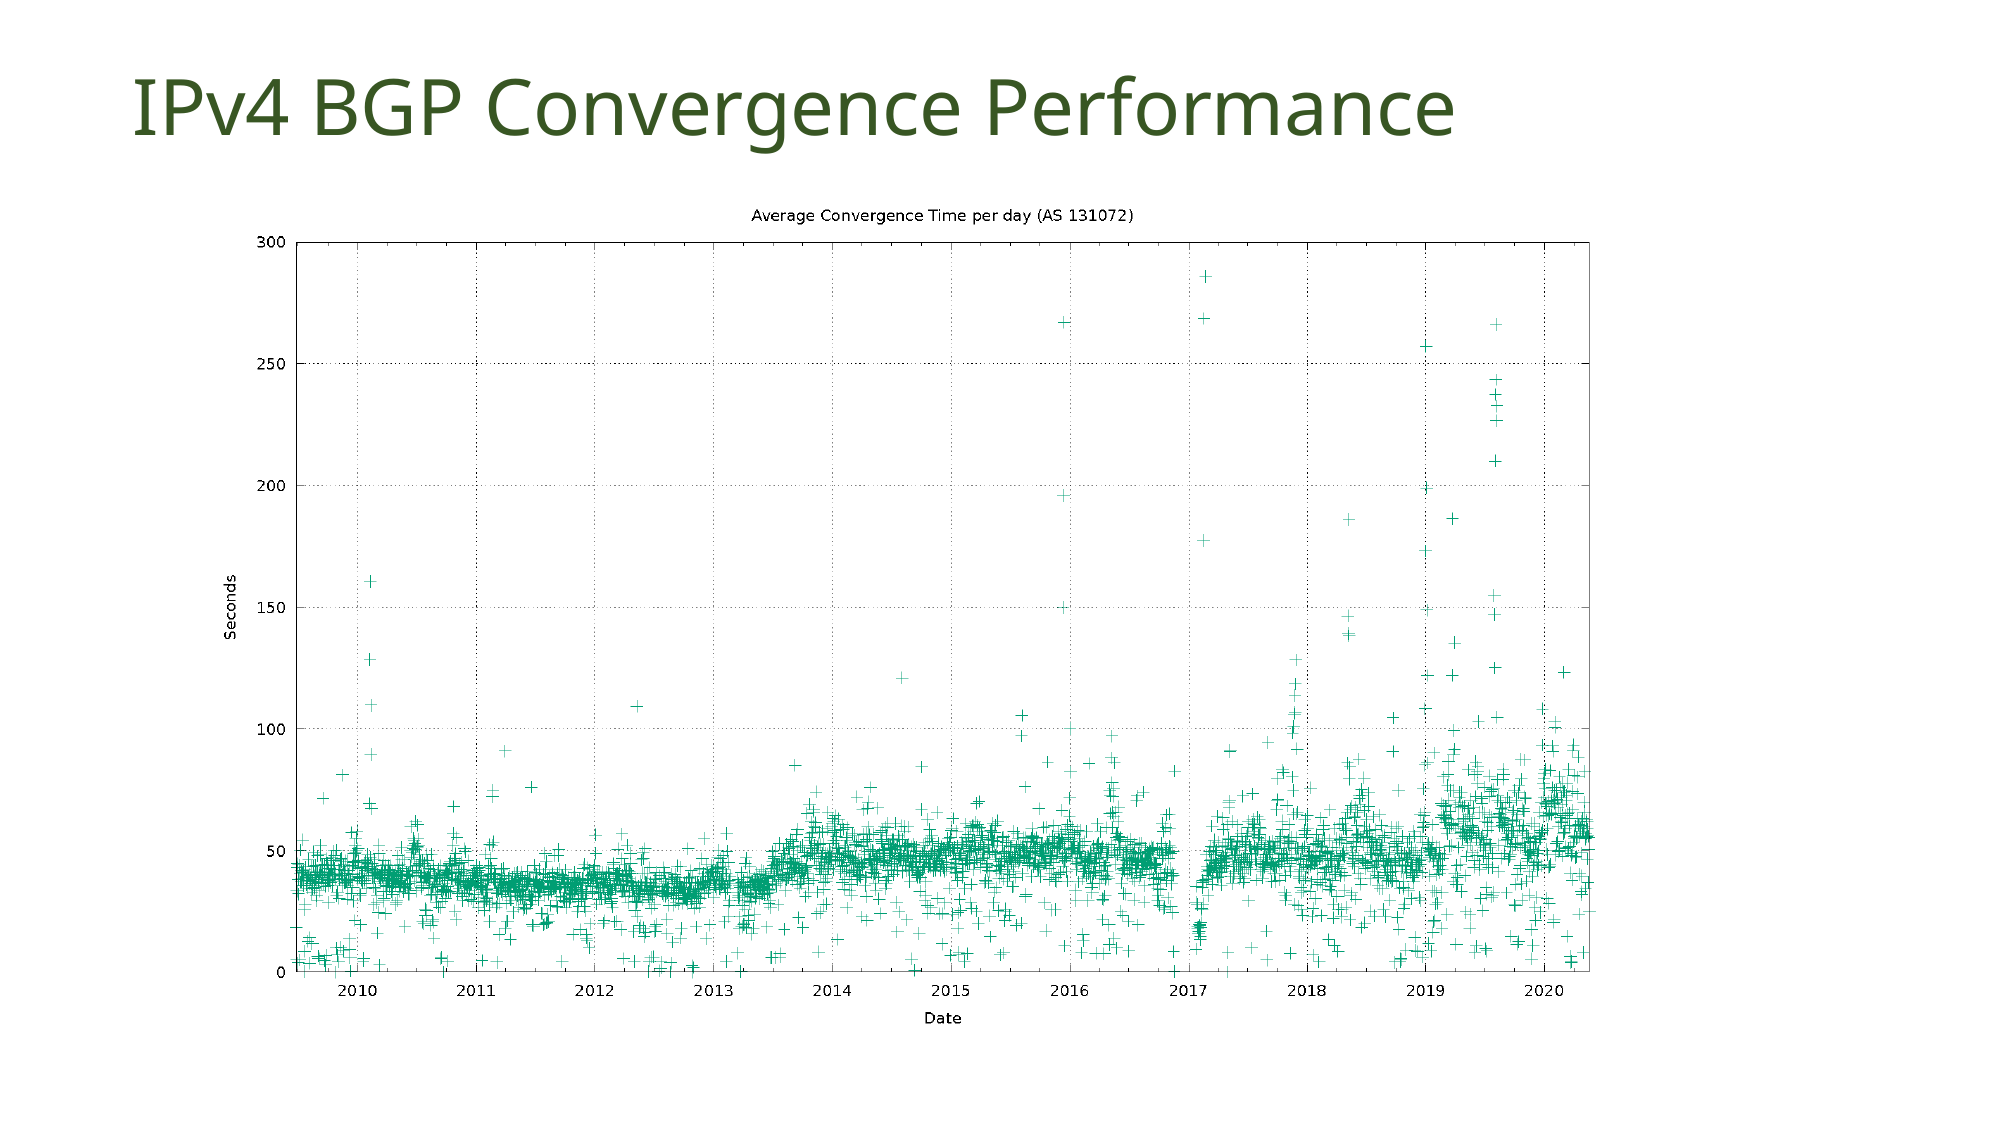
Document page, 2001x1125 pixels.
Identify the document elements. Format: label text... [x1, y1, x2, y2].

picture [212, 186, 1620, 1031]
title IPv4 BGP Convergence Performance [117, 16, 1675, 204]
